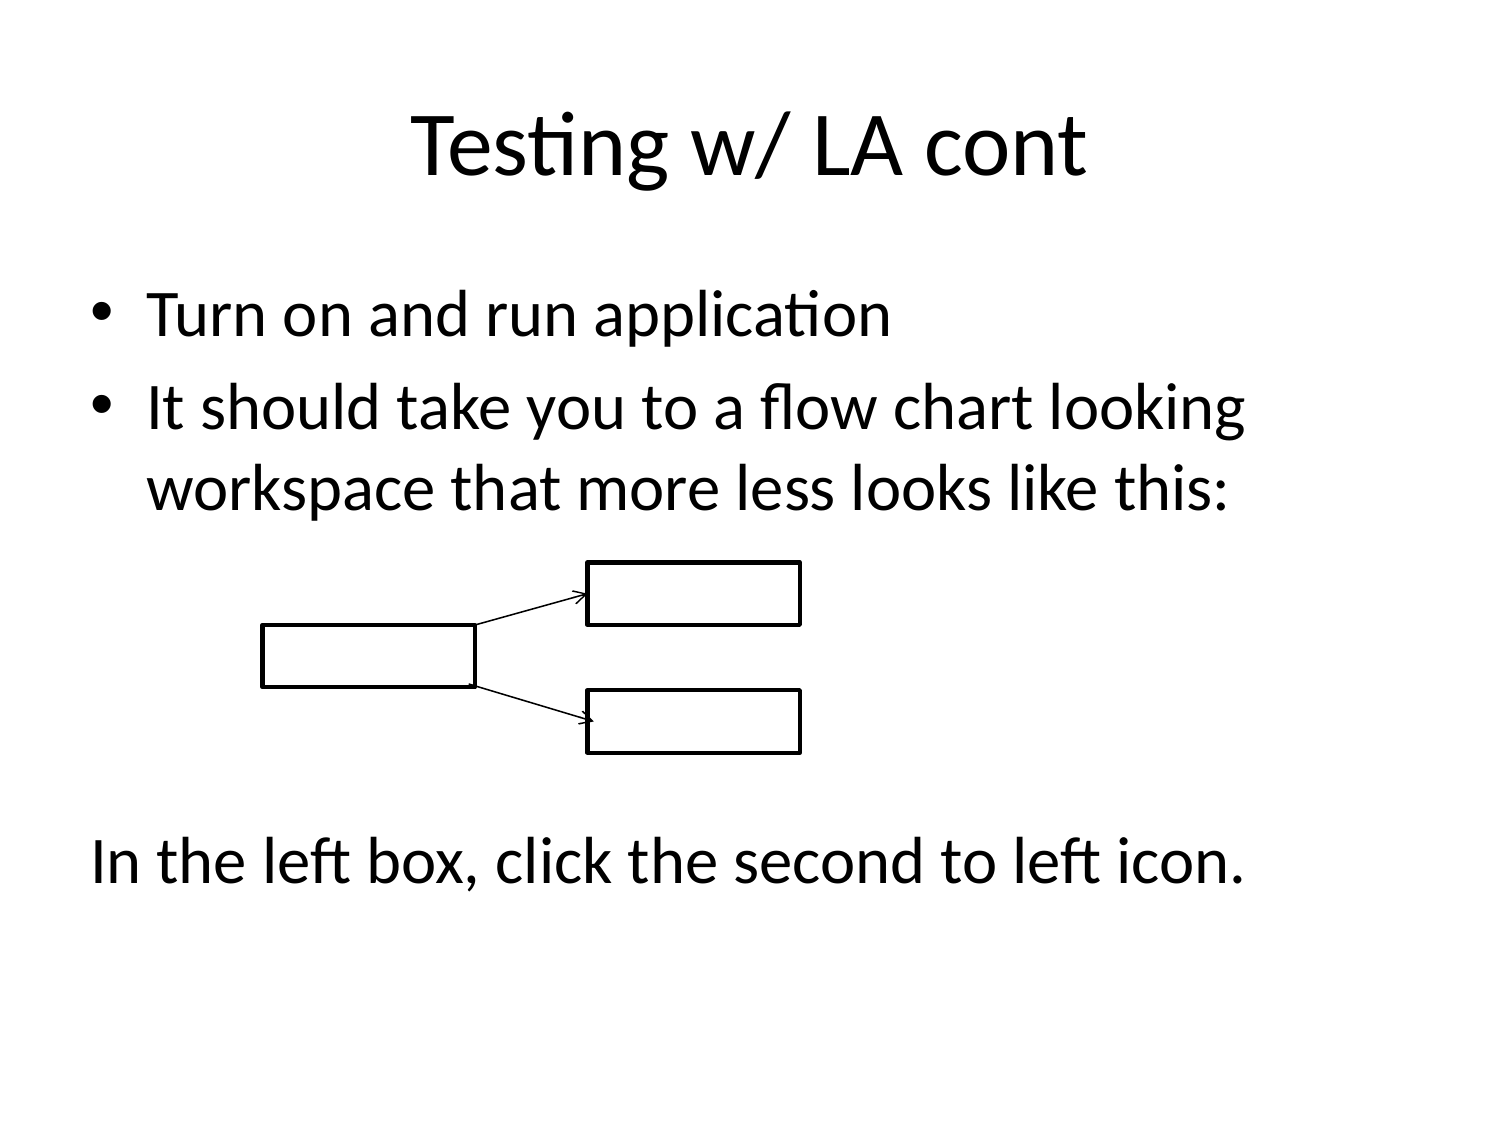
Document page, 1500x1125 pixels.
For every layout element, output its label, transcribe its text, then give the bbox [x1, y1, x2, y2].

text_box [585, 688, 802, 755]
list Turn on and run application It should take you to a flow chart looking workspace that more less looks like this: In the left box, click the second to left icon. [75, 262, 1425, 1005]
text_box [474, 593, 588, 626]
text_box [468, 683, 595, 722]
title Testing w/ LA cont [75, 45, 1425, 233]
text_box [260, 623, 477, 689]
text_box [585, 560, 802, 627]
